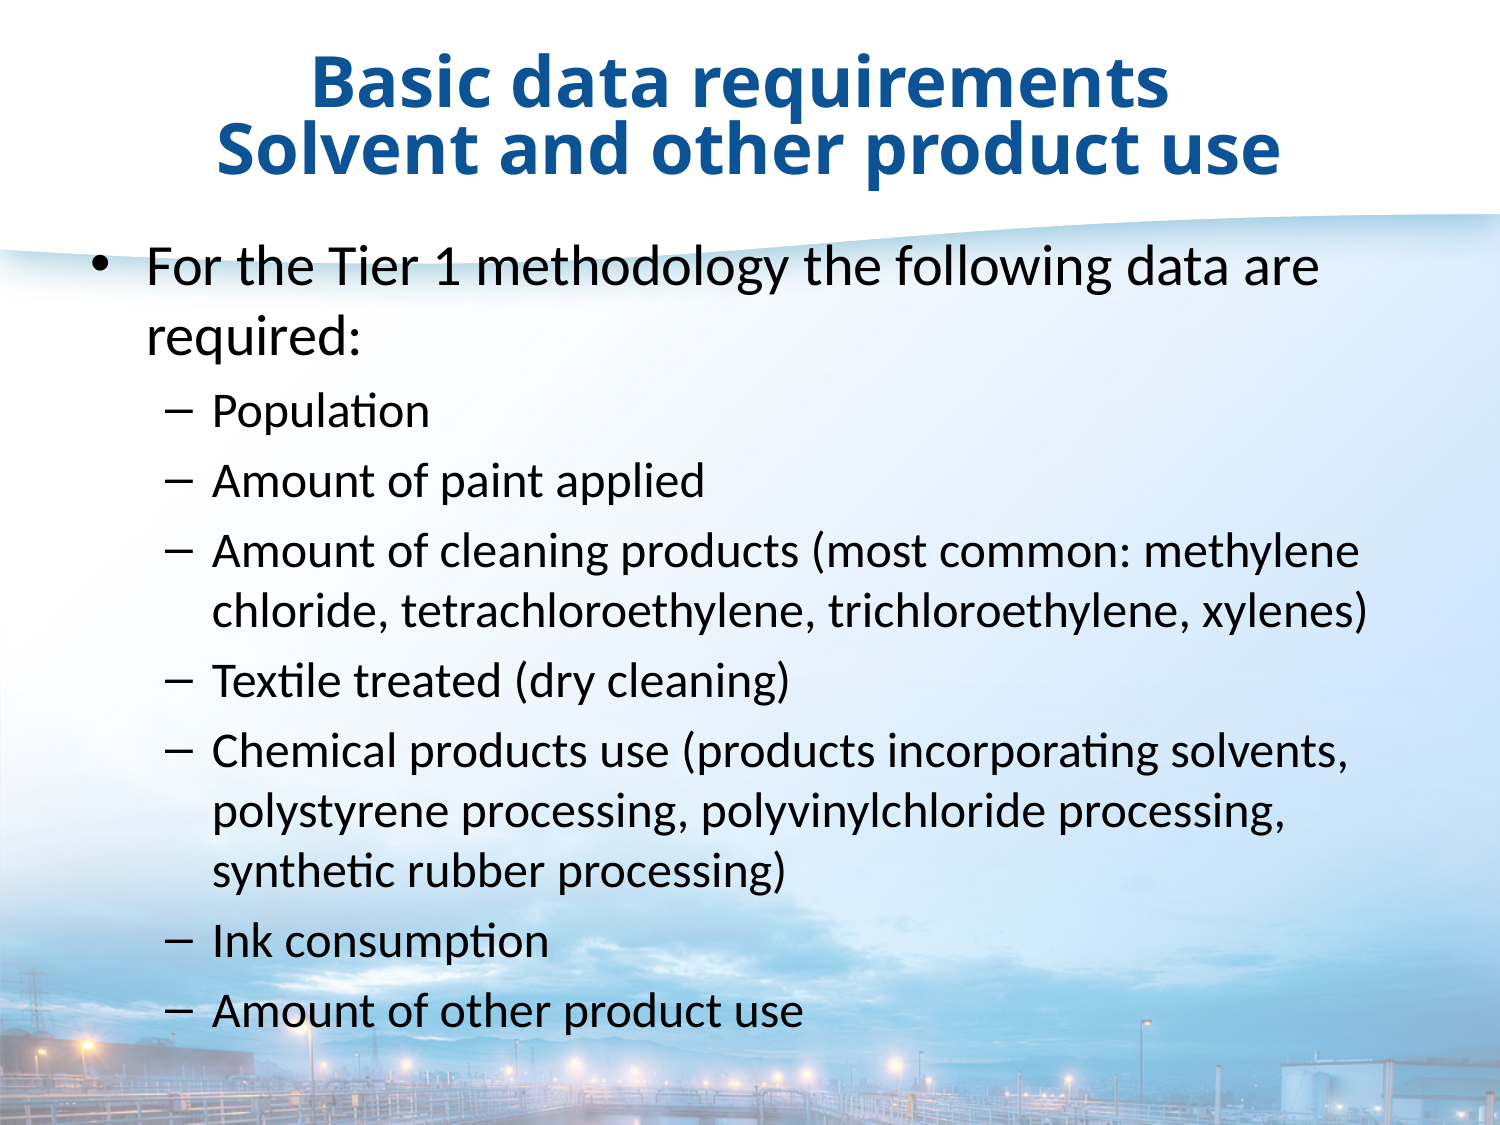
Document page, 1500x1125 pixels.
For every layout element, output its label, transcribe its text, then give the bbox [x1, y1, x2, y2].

title Basic data requirements Solvent and other product use [75, 45, 1425, 197]
picture [0, 215, 1500, 1125]
list For the Tier 1 methodology the following data are required: Population Amount of paint applied Amount of cleaning products (most common: methylene chloride, tetrachloroethylene, trichloroethylene, xylenes) Textile treated (dry cleaning) Chemical products use (products incorporating solvents, polystyrene processing, polyvinylchloride processing, synthetic rubber processing) Ink consumption Amount of other product use [75, 219, 1425, 1071]
